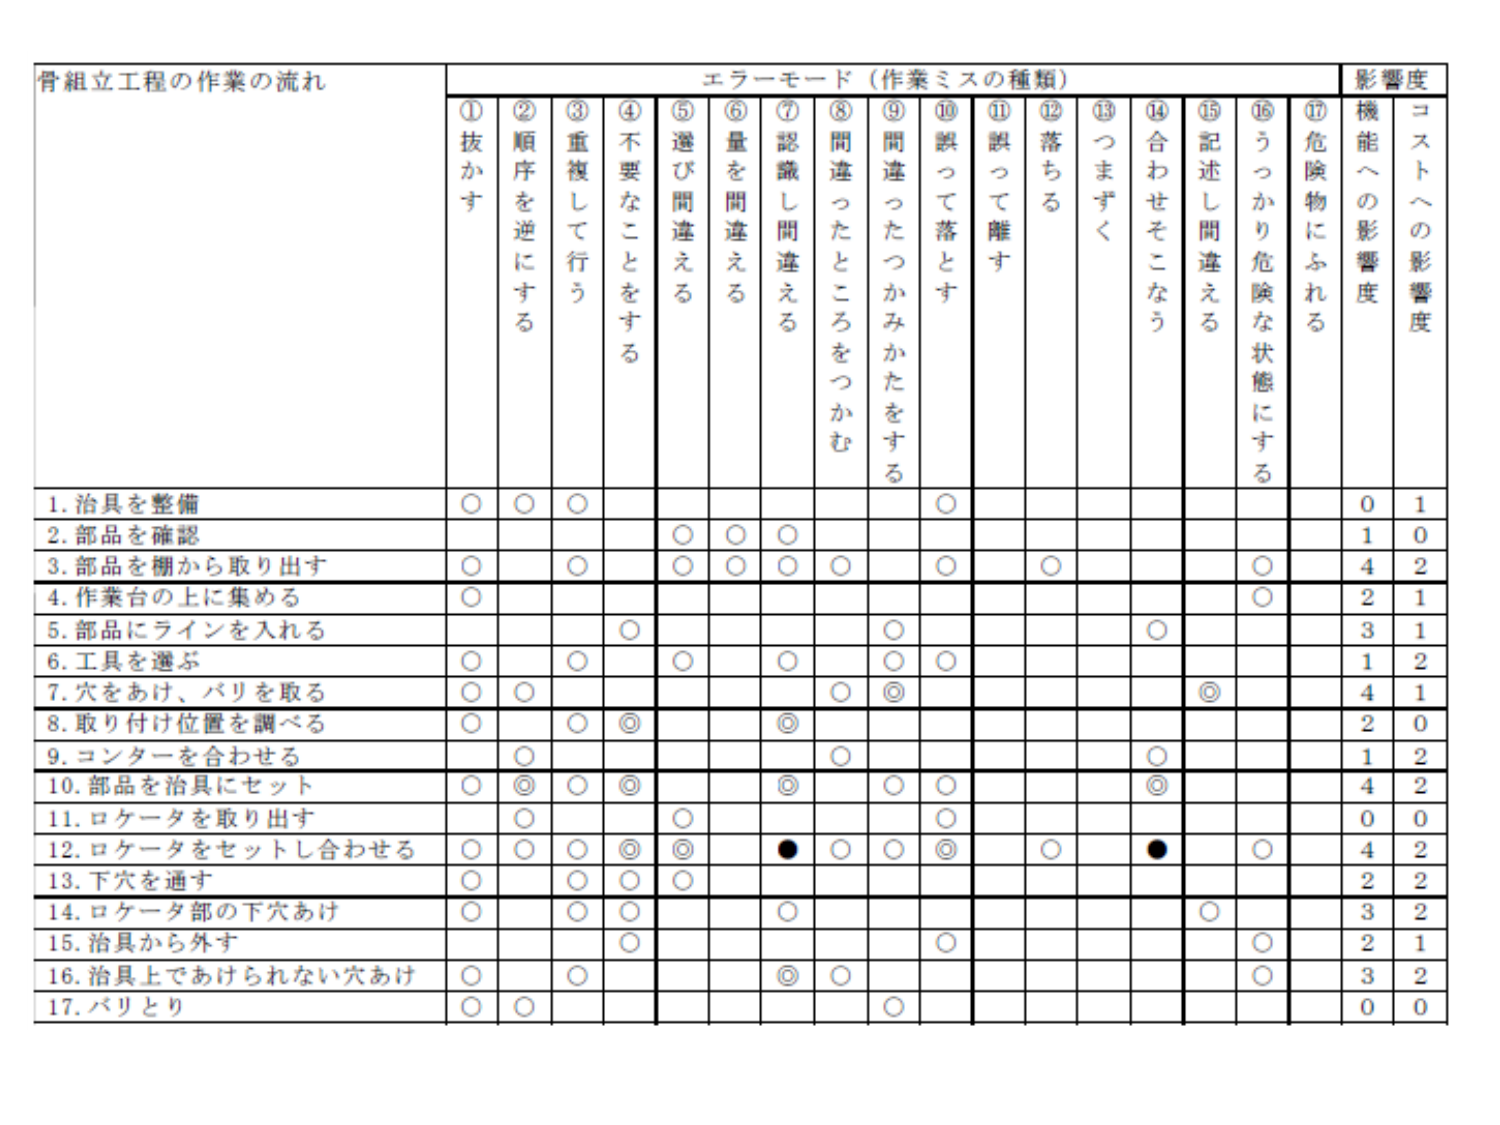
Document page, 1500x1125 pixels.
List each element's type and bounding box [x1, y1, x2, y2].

picture [26, 51, 1457, 1030]
